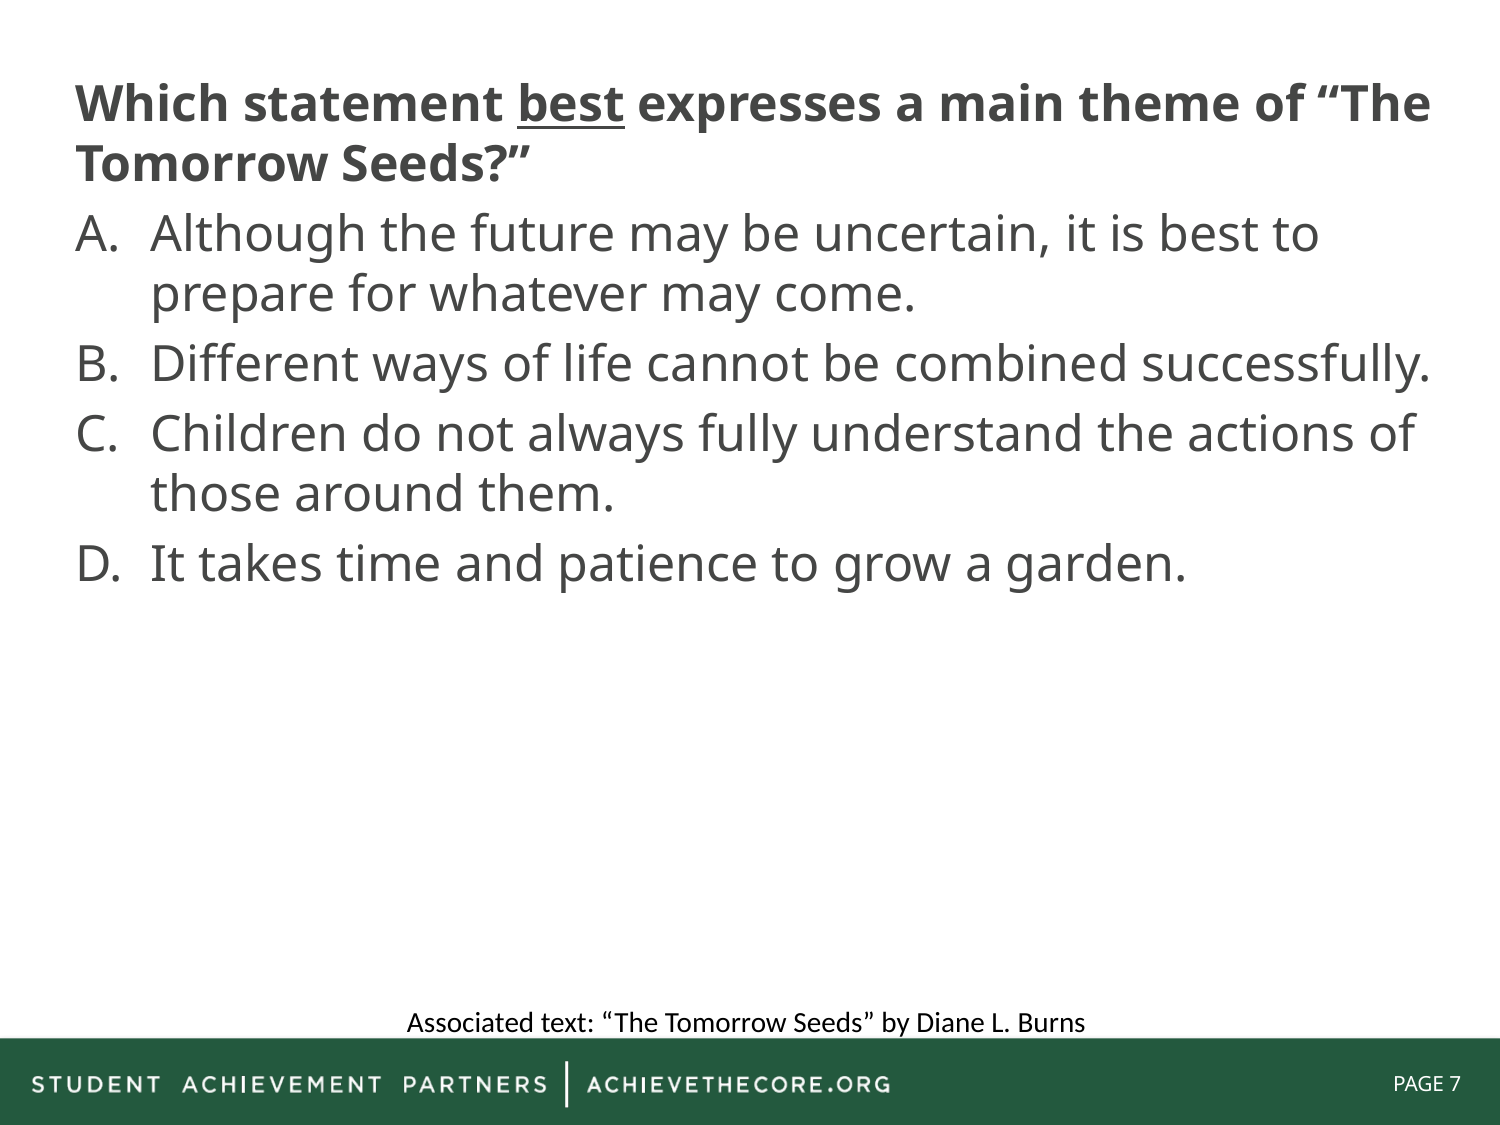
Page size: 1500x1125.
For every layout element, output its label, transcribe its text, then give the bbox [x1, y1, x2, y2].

text_box Associated text: “The Tomorrow Seeds” by Diane L. Burns [0, 996, 1500, 1046]
list Which statement best expresses a main theme of “The Tomorrow Seeds?” Although the future may be uncertain, it is best to prepare for whatever may come. Different ways of life cannot be combined successfully. Children do not always fully understand the actions of those around them. It takes time and patience to grow a garden. [60, 64, 1457, 996]
